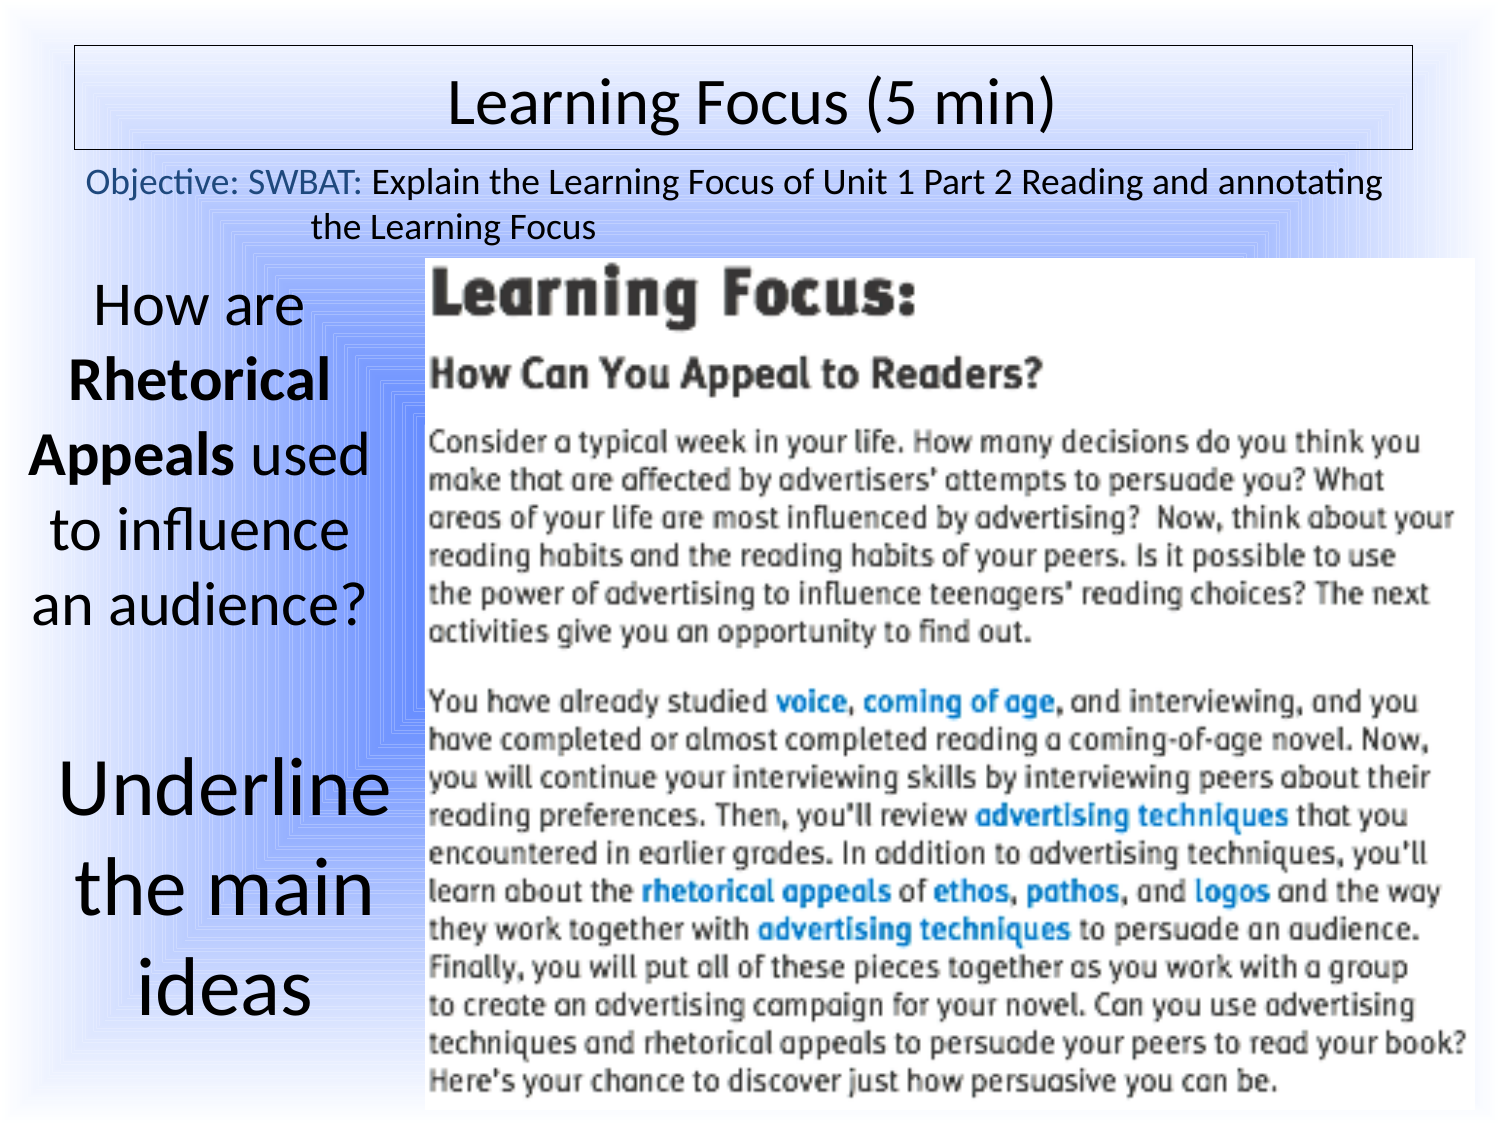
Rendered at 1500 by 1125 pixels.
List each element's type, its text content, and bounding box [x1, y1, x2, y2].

picture [424, 257, 1476, 1111]
text_box How are Rhetorical Appeals used to influence an audience? [0, 256, 400, 646]
text_box Objective: SWBAT: Explain the Learning Focus of Unit 1 Part 2 Reading and annotating the Learning Focus [70, 149, 1413, 255]
text_box Underline the main ideas [24, 725, 419, 1040]
text_box Learning Focus (5 min) [74, 45, 1413, 149]
